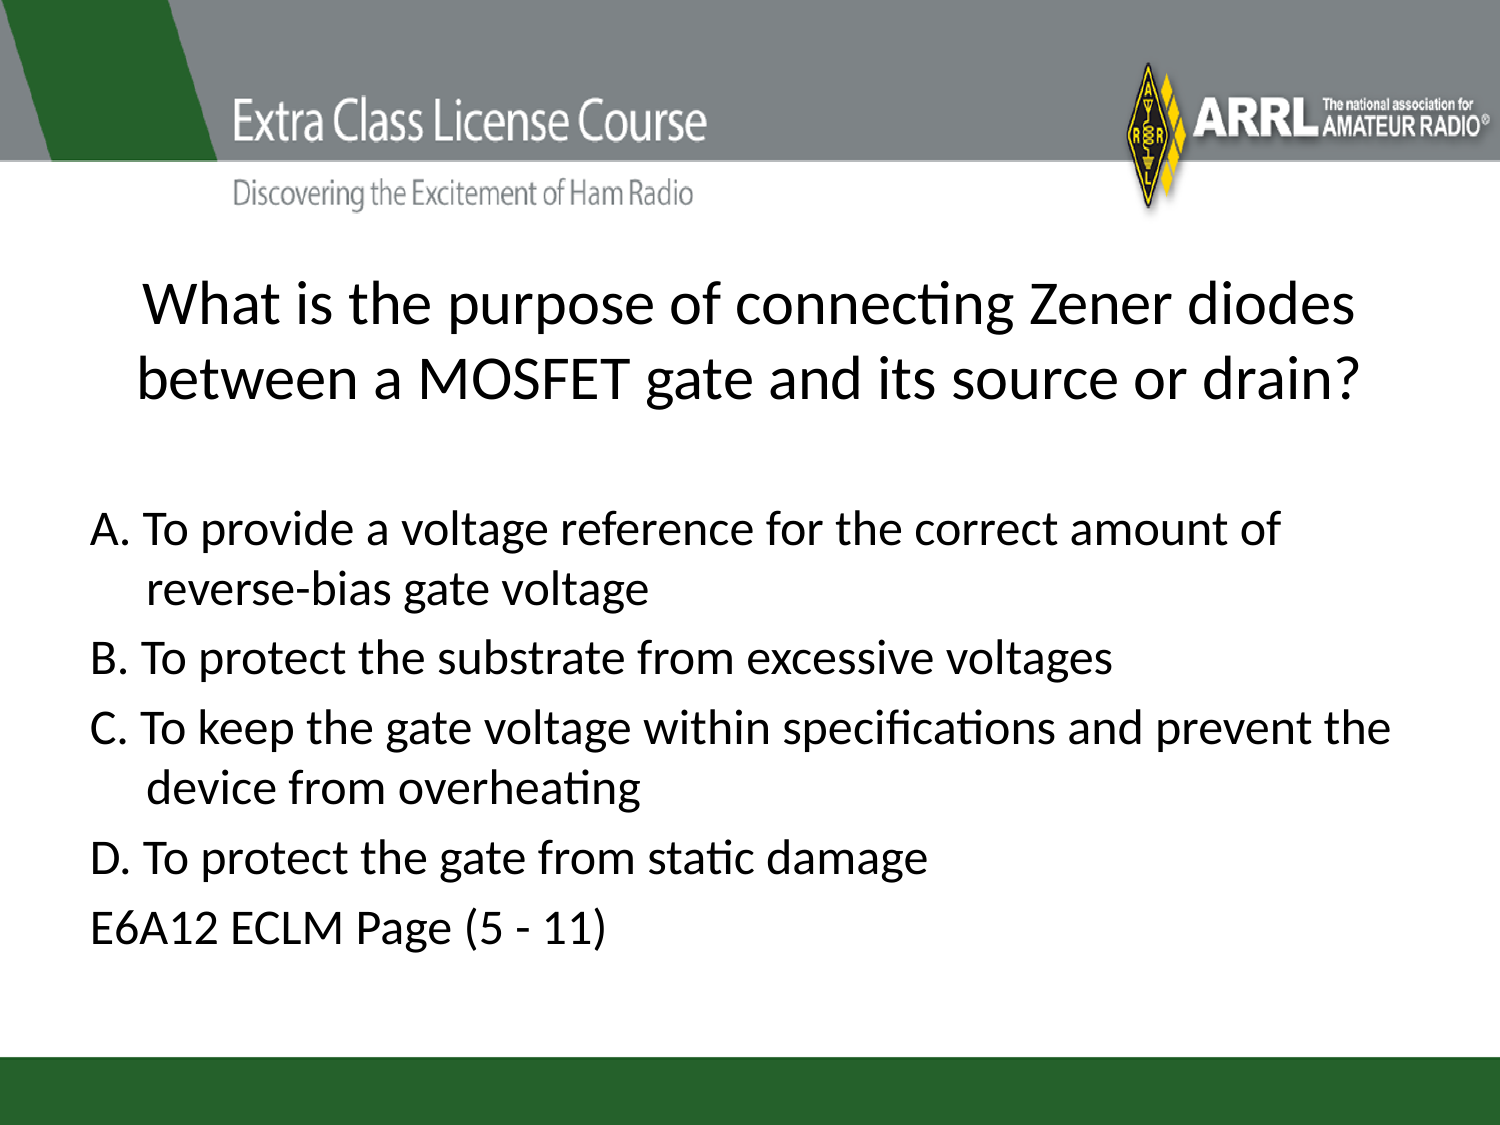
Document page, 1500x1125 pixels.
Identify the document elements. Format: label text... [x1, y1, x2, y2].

picture [0, 0, 1500, 1125]
list A. To provide a voltage reference for the correct amount of reverse-bias gate voltage B. To protect the substrate from excessive voltages C. To keep the gate voltage within specifications and prevent the device from overheating D. To protect the gate from static damage E6A12 ECLM Page (5 - 11) [75, 487, 1425, 1005]
title What is the purpose of connecting Zener diodes between a MOSFET gate and its source or drain? [75, 254, 1425, 435]
